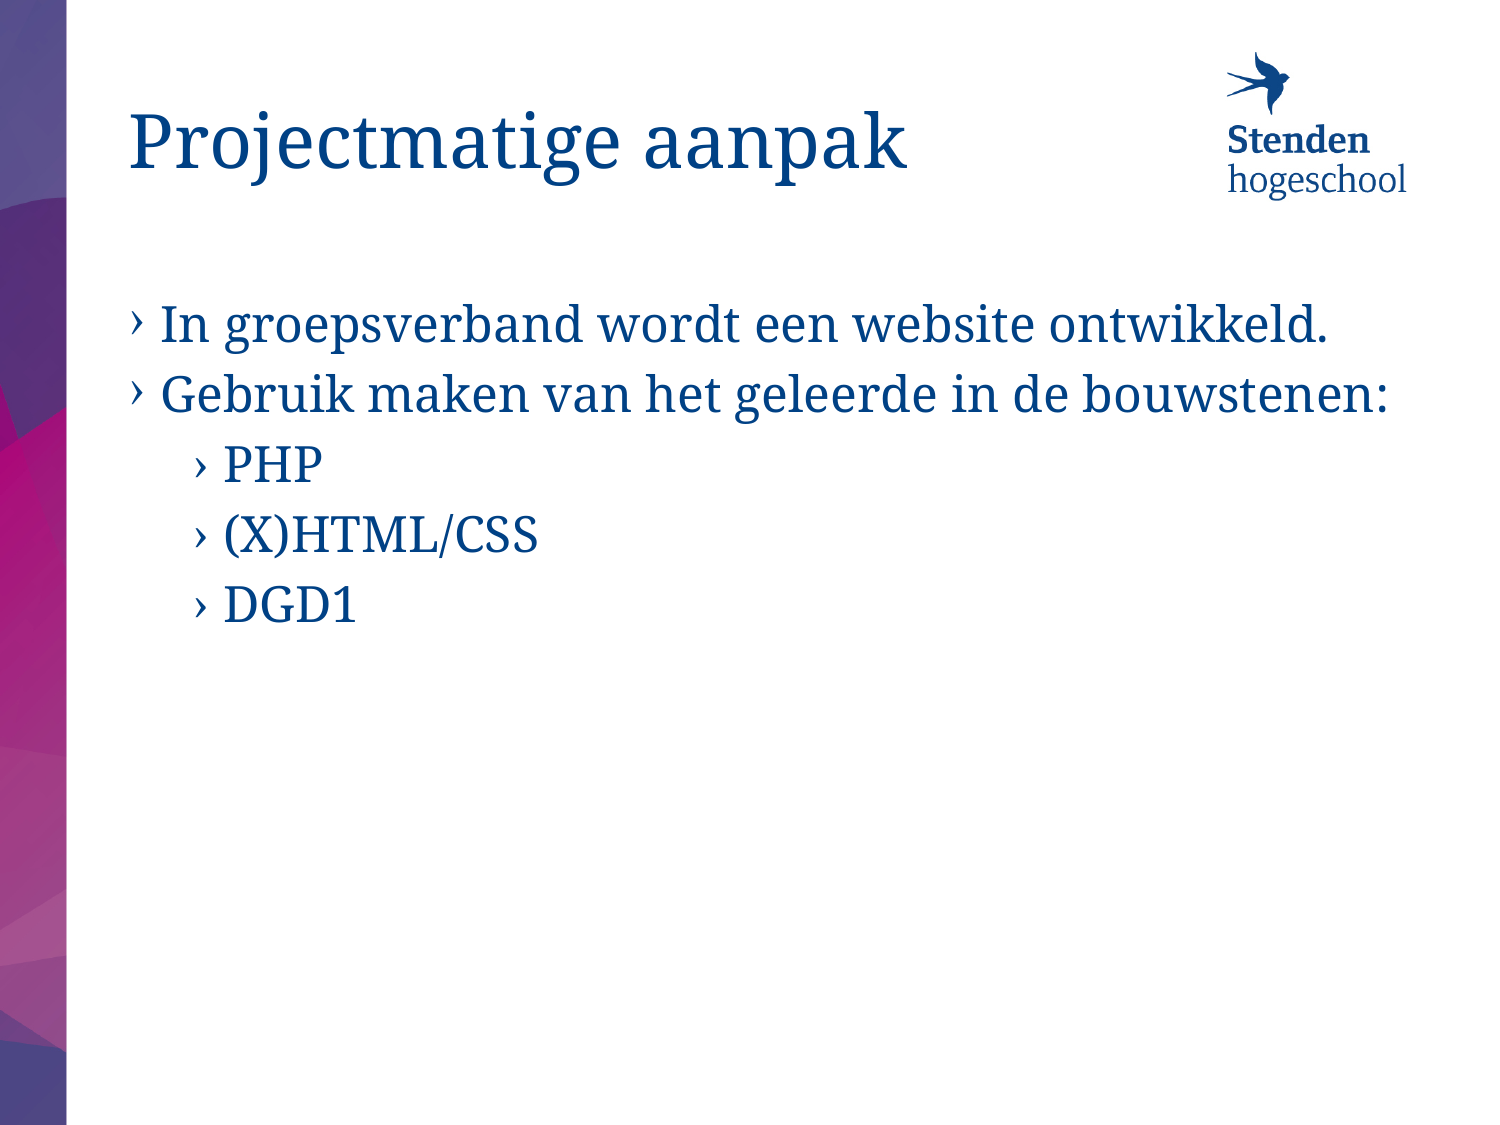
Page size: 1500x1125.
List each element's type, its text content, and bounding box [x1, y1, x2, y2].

picture [0, 0, 1500, 1125]
title Projectmatige aanpak [128, 93, 1417, 202]
list In groepsverband wordt een website ontwikkeld. Gebruik maken van het geleerde in de bouwstenen: PHP (X)HTML/CSS DGD1 [128, 292, 1417, 931]
